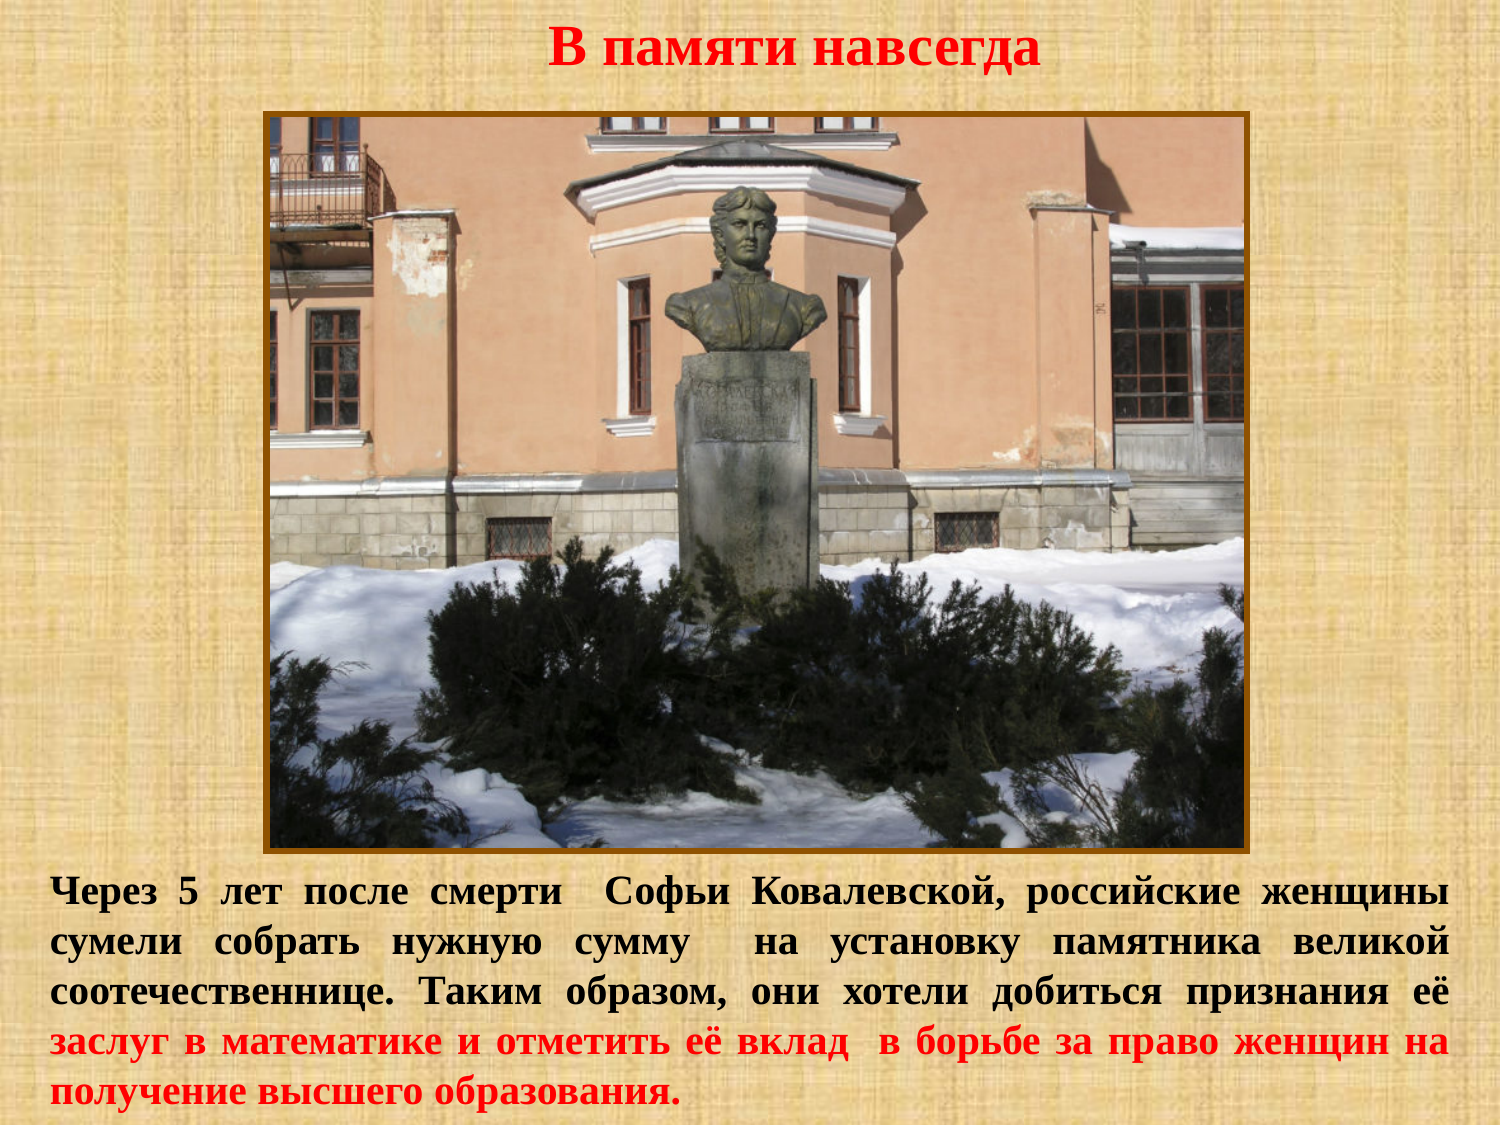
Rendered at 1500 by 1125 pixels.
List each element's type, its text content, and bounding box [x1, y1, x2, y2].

picture [0, 0, 1500, 1125]
text_box Через 5 лет после смерти Софьи Ковалевской, российские женщины сумели собрать нужную сумму на установку памятника великой соотечественнице. Таким образом, они хотели добиться признания её заслуг в математике и отметить её вклад в борьбе за право женщин на получение высшего образования. [35, 855, 1465, 1121]
text_box В памяти навсегда [527, 0, 1079, 85]
